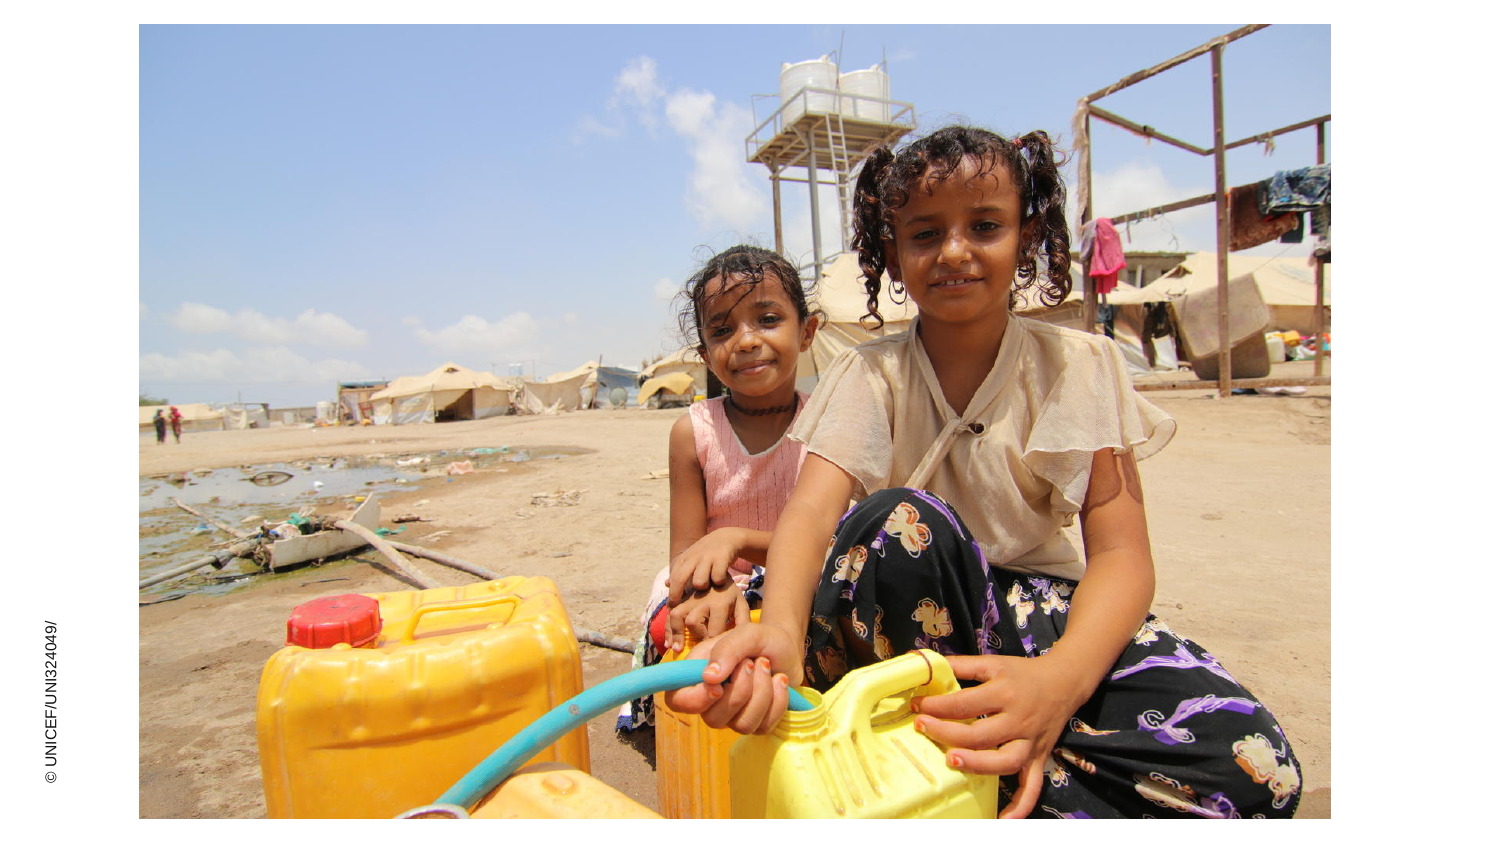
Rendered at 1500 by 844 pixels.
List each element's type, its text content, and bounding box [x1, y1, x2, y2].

picture [139, 24, 1331, 819]
subtitle © UNICEF/UNI324049/ [27, 577, 77, 828]
